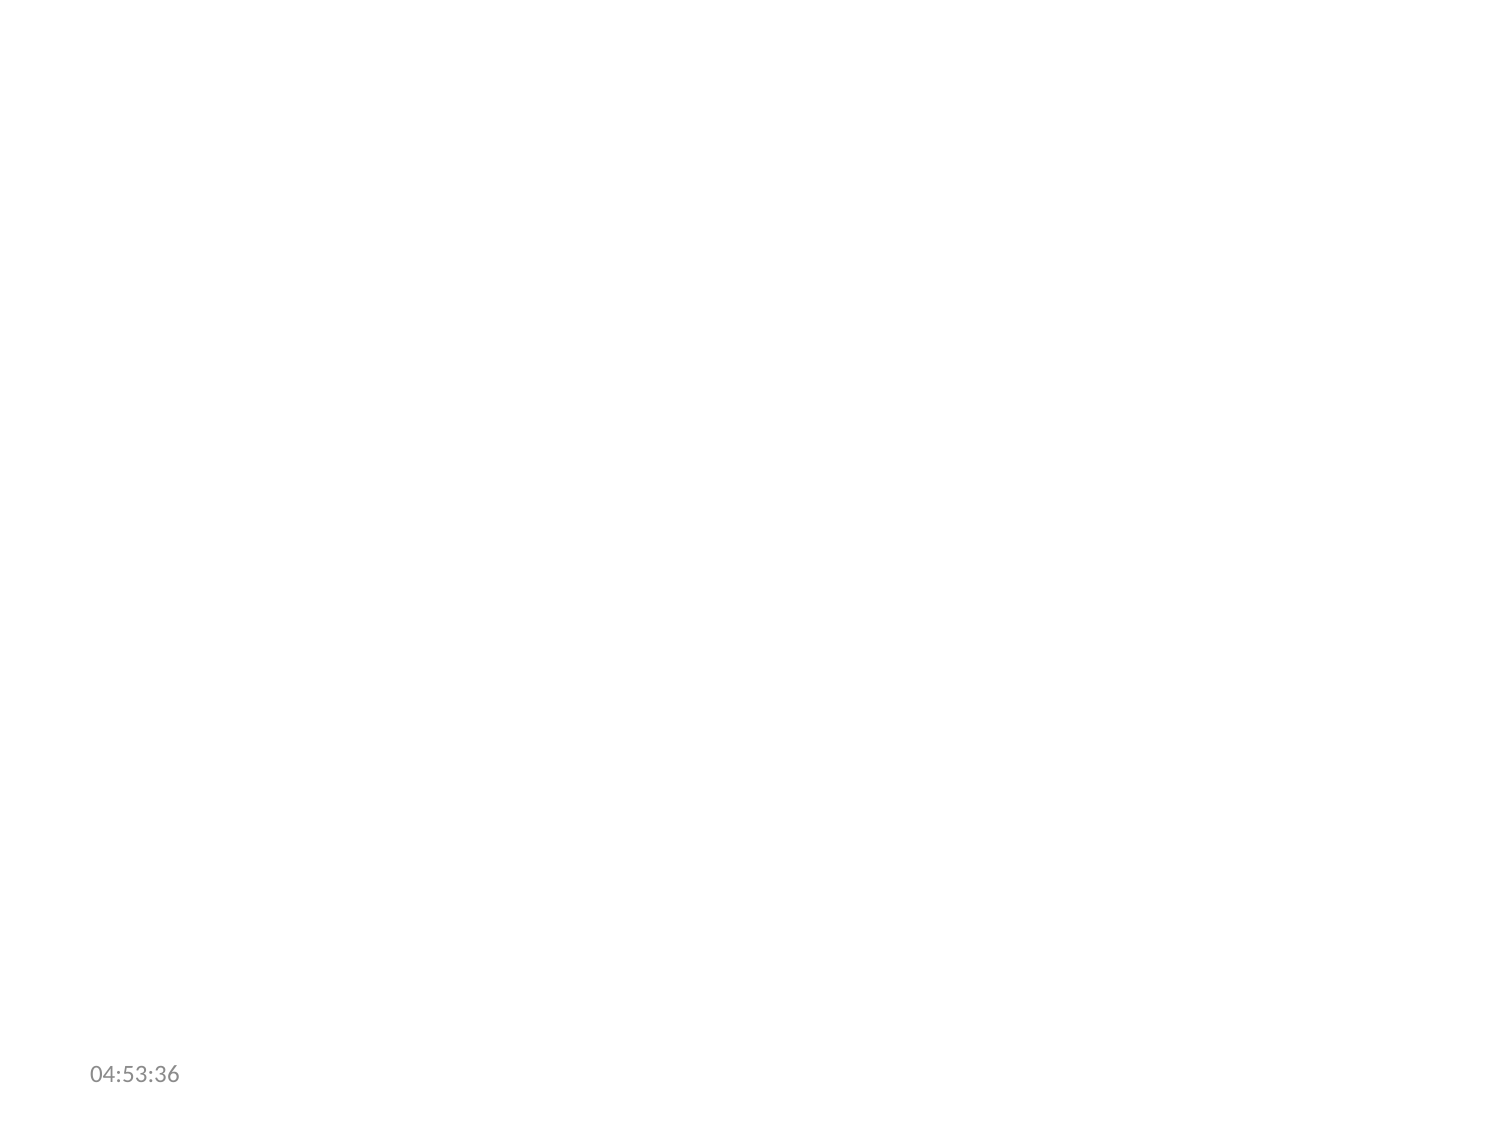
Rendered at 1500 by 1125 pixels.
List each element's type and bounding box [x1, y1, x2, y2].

slide_number [75, 1042, 425, 1103]
